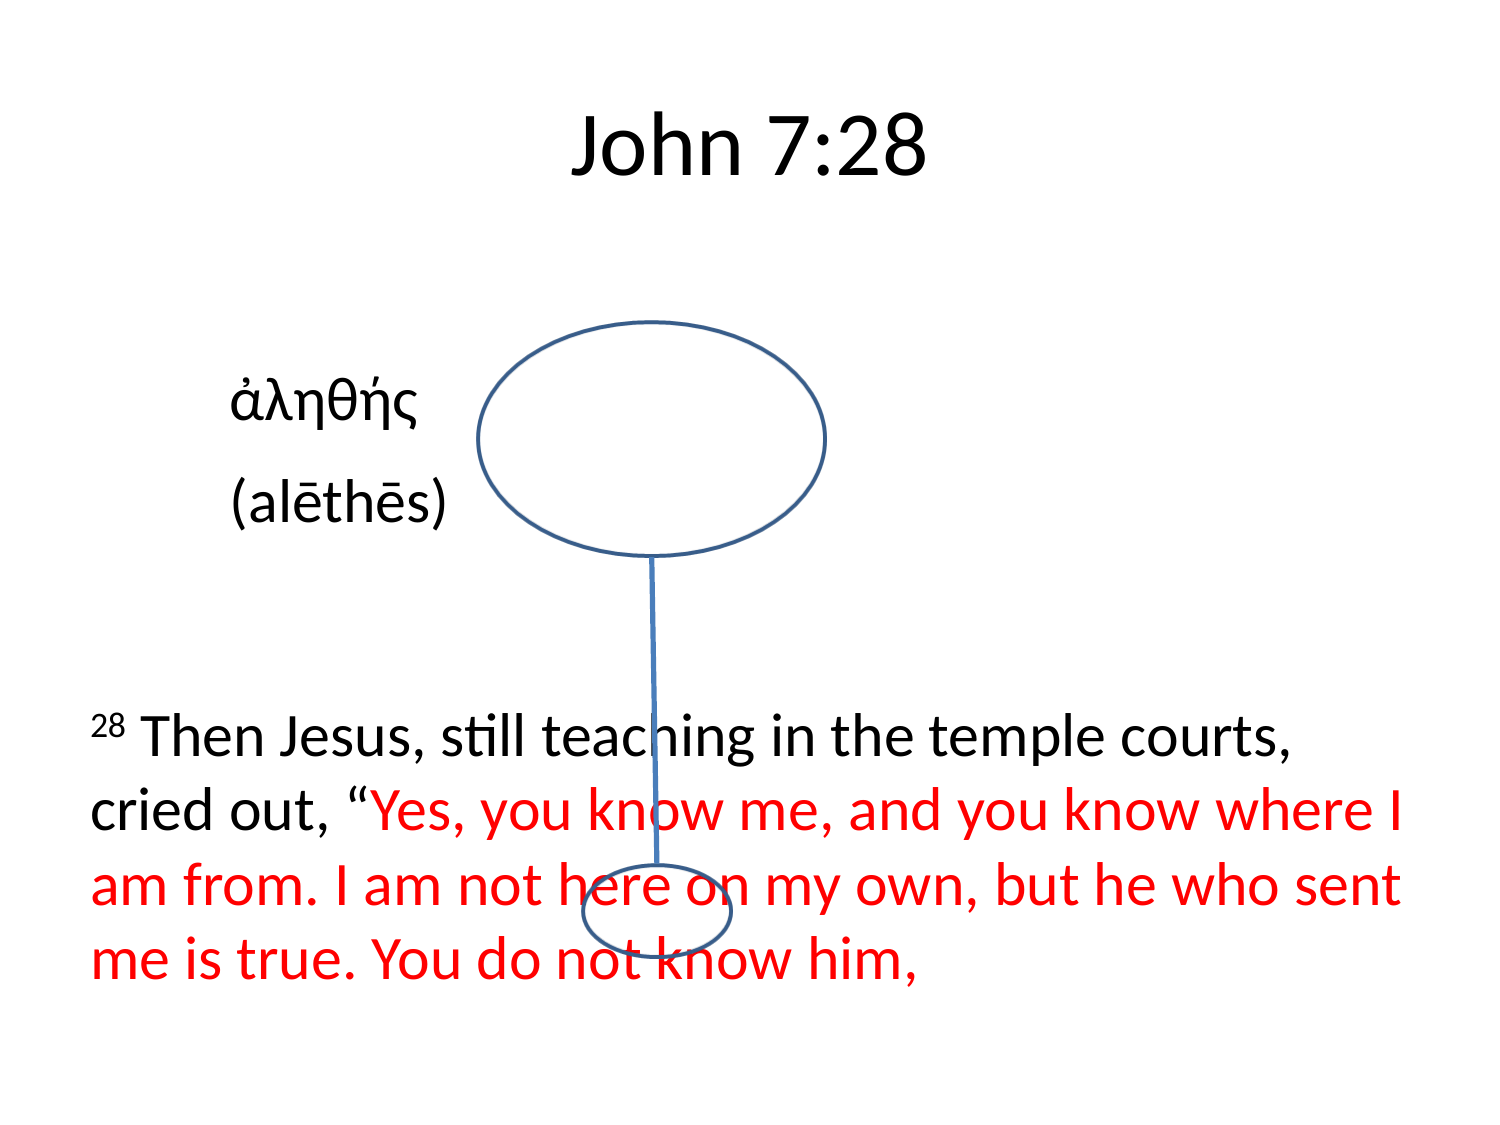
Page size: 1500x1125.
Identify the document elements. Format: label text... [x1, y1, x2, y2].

title John 7:28 [75, 45, 1425, 233]
list ἀληθής (alēthēs) 28 Then Jesus, still teaching in the temple courts, cried out, “Yes, you know me, and you know where I am from. I am not here on my own, but he who sent me is true. You do not know him, [75, 262, 1425, 1005]
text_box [651, 556, 658, 864]
picture [476, 319, 827, 558]
picture [581, 863, 733, 959]
